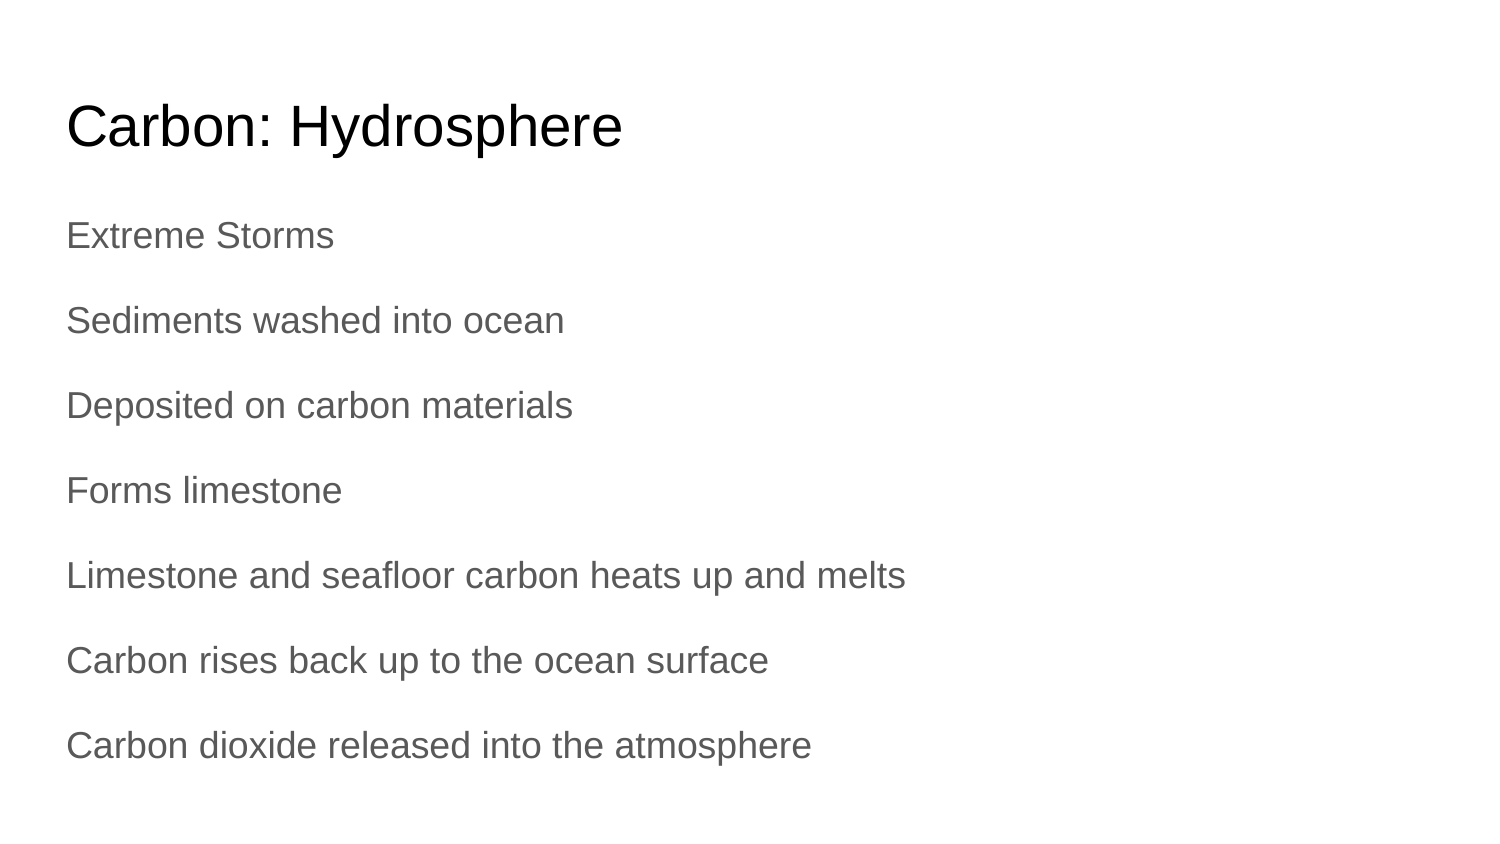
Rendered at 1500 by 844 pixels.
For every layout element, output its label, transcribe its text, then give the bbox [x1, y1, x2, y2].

title Carbon: Hydrosphere [51, 72, 1449, 167]
list Extreme Storms Sediments washed into ocean Deposited on carbon materials Forms limestone Limestone and seafloor carbon heats up and melts Carbon rises back up to the ocean surface Carbon dioxide released into the atmosphere [51, 189, 1449, 750]
